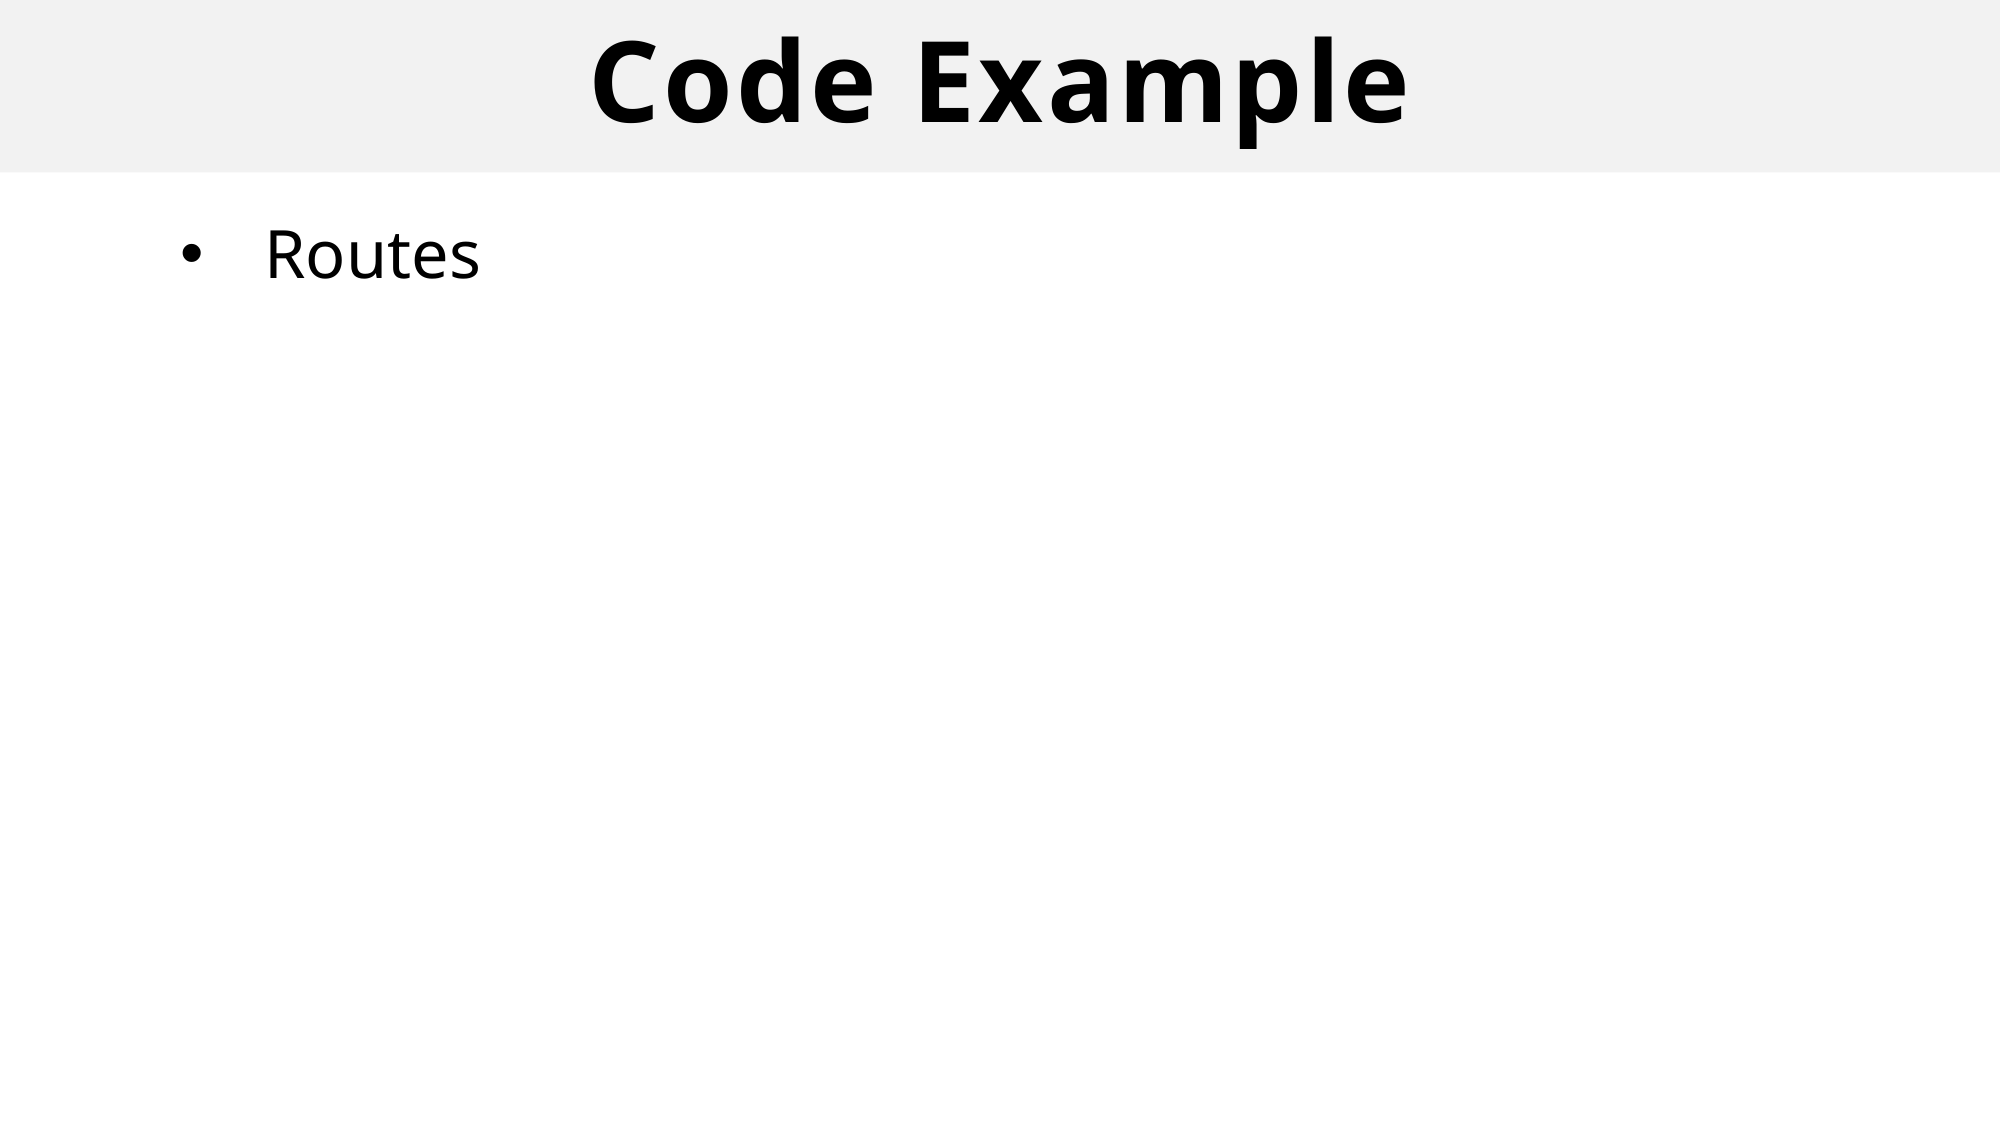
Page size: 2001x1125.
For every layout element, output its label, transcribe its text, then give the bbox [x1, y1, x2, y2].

title Code Example [0, 0, 2000, 172]
text_box Routes [0, 172, 2000, 333]
